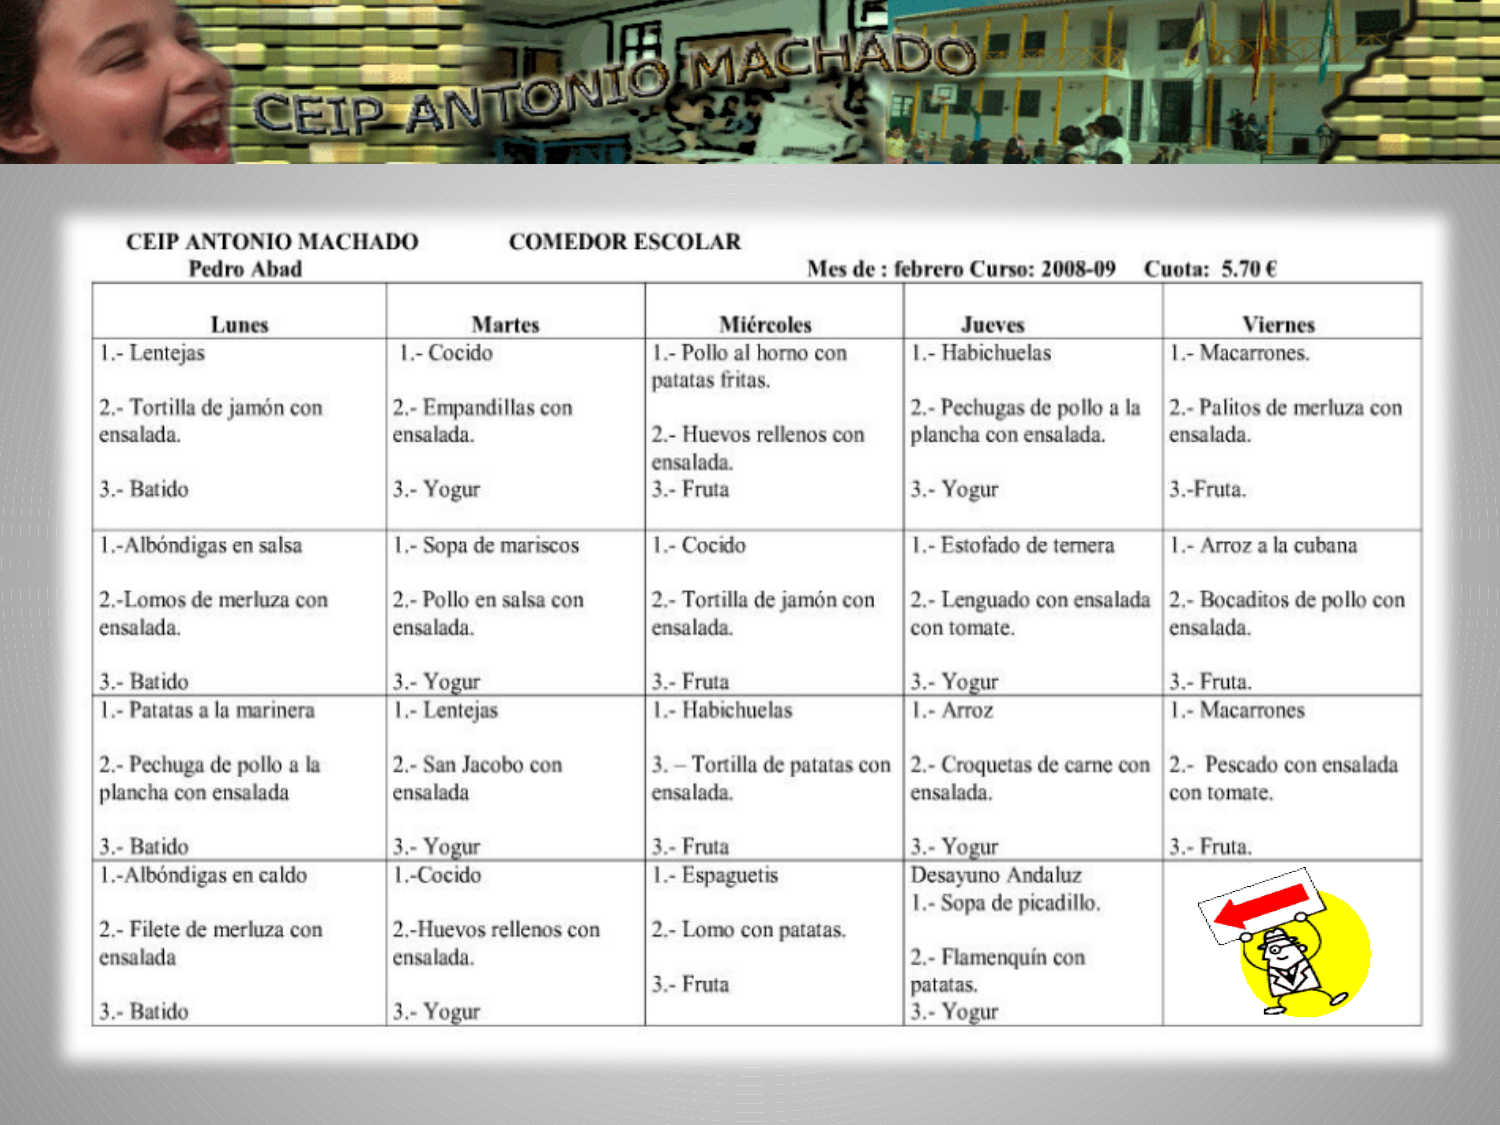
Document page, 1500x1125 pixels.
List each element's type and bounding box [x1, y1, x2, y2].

list [0, 0, 1500, 165]
picture [46, 198, 1466, 1079]
